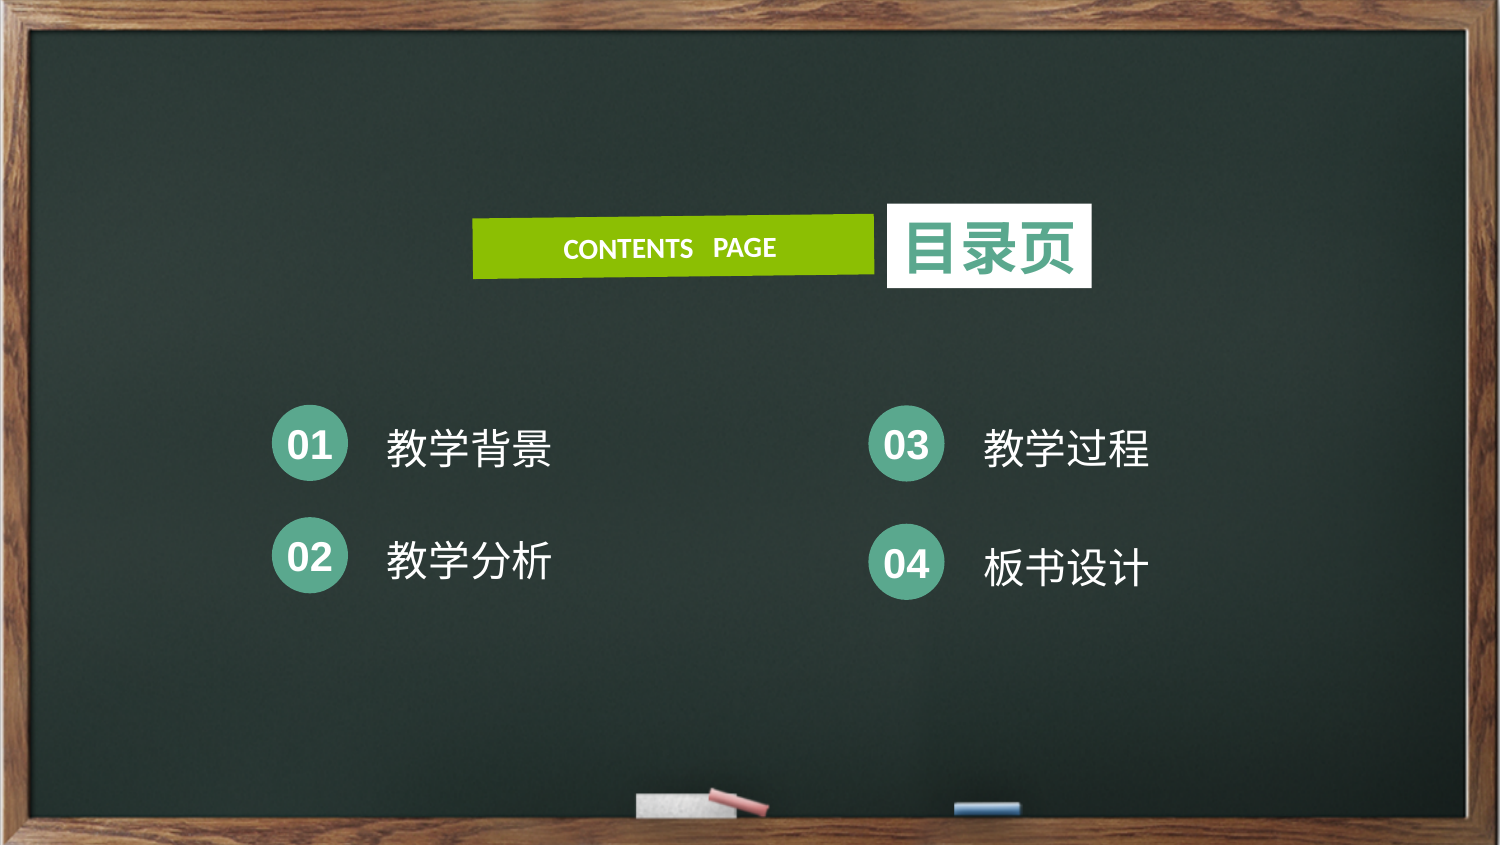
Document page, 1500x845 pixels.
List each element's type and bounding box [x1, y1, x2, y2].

picture [0, 0, 1500, 845]
text_box [867, 405, 946, 482]
text_box [867, 523, 946, 601]
text_box [271, 404, 349, 482]
text_box [271, 516, 349, 594]
